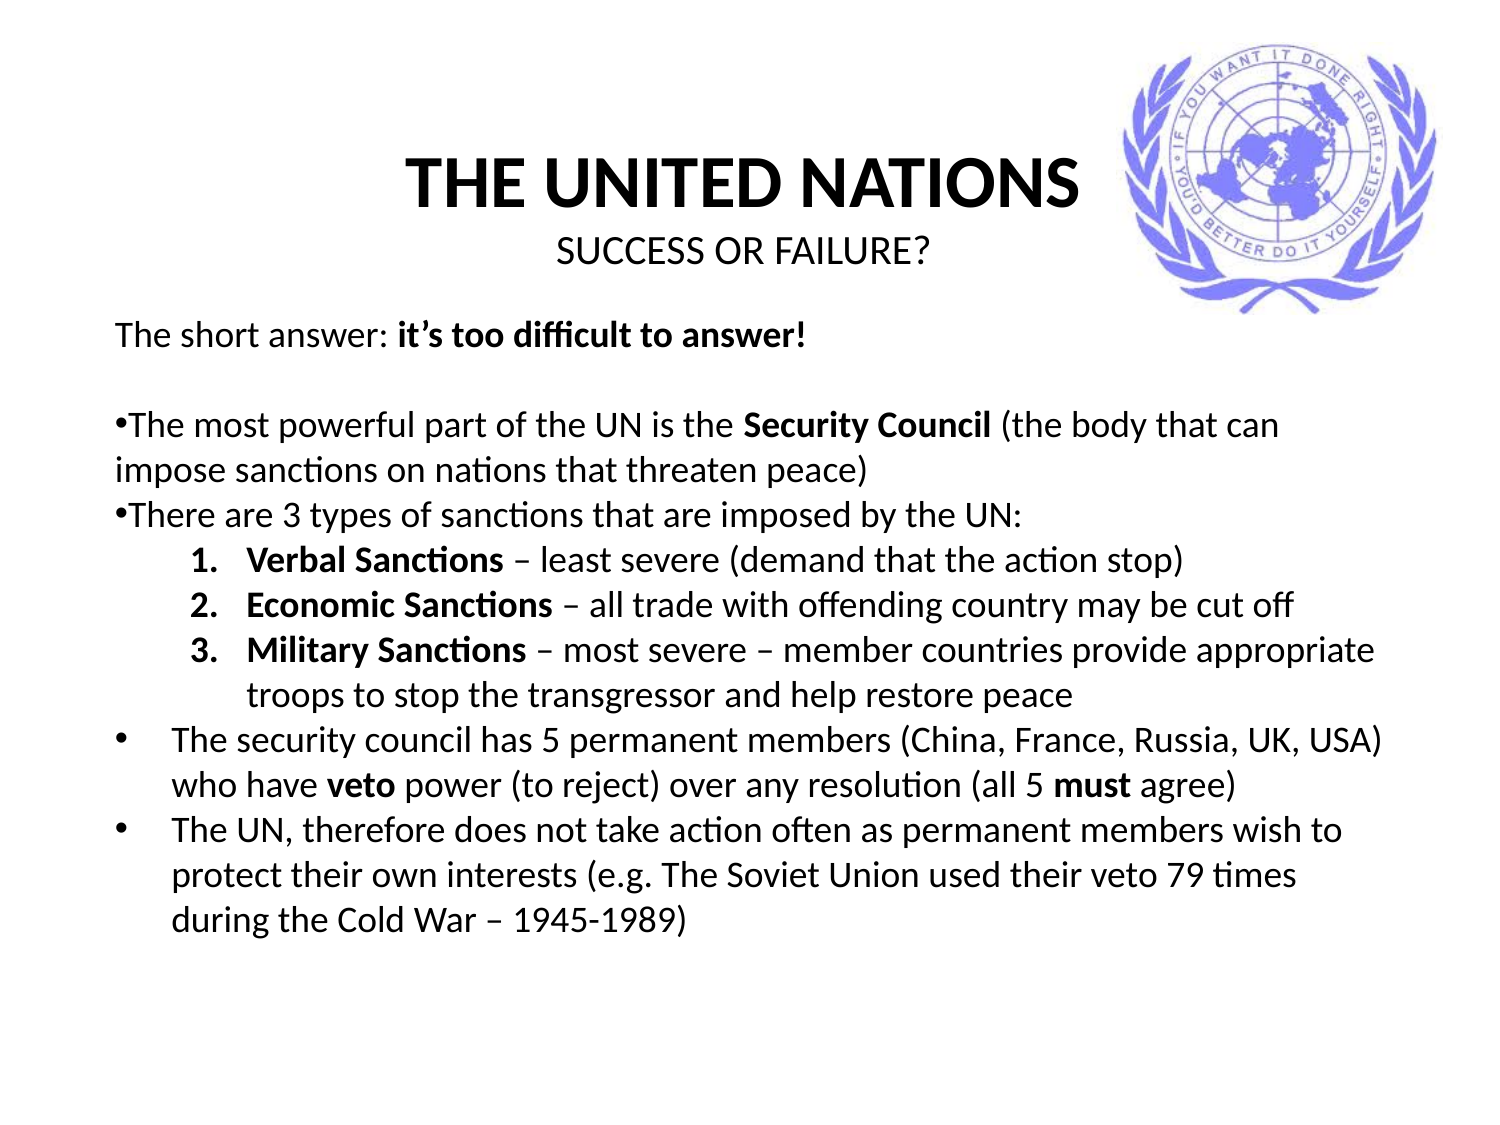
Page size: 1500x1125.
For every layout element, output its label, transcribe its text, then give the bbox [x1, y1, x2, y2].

picture [1115, 42, 1443, 315]
text_box The short answer: it’s too difficult to answer! The most powerful part of the UN is the Security Council (the body that can impose sanctions on nations that threaten peace) There are 3 types of sanctions that are imposed by the UN: Verbal Sanctions – least severe (demand that the action stop) Economic Sanctions – all trade with offending country may be cut off Military Sanctions – most severe – member countries provide appropriate troops to stop the transgressor and help restore peace The security council has 5 permanent members (China, France, Russia, UK, USA) who have veto power (to reject) over any resolution (all 5 must agree) The UN, therefore does not take action often as permanent members wish to protect their own interests (e.g. The Soviet Union used their veto 79 times during the Cold War – 1945-1989) [100, 302, 1412, 948]
text_box THE UNITED NATIONS SUCCESS OR FAILURE? [312, 125, 1110, 281]
